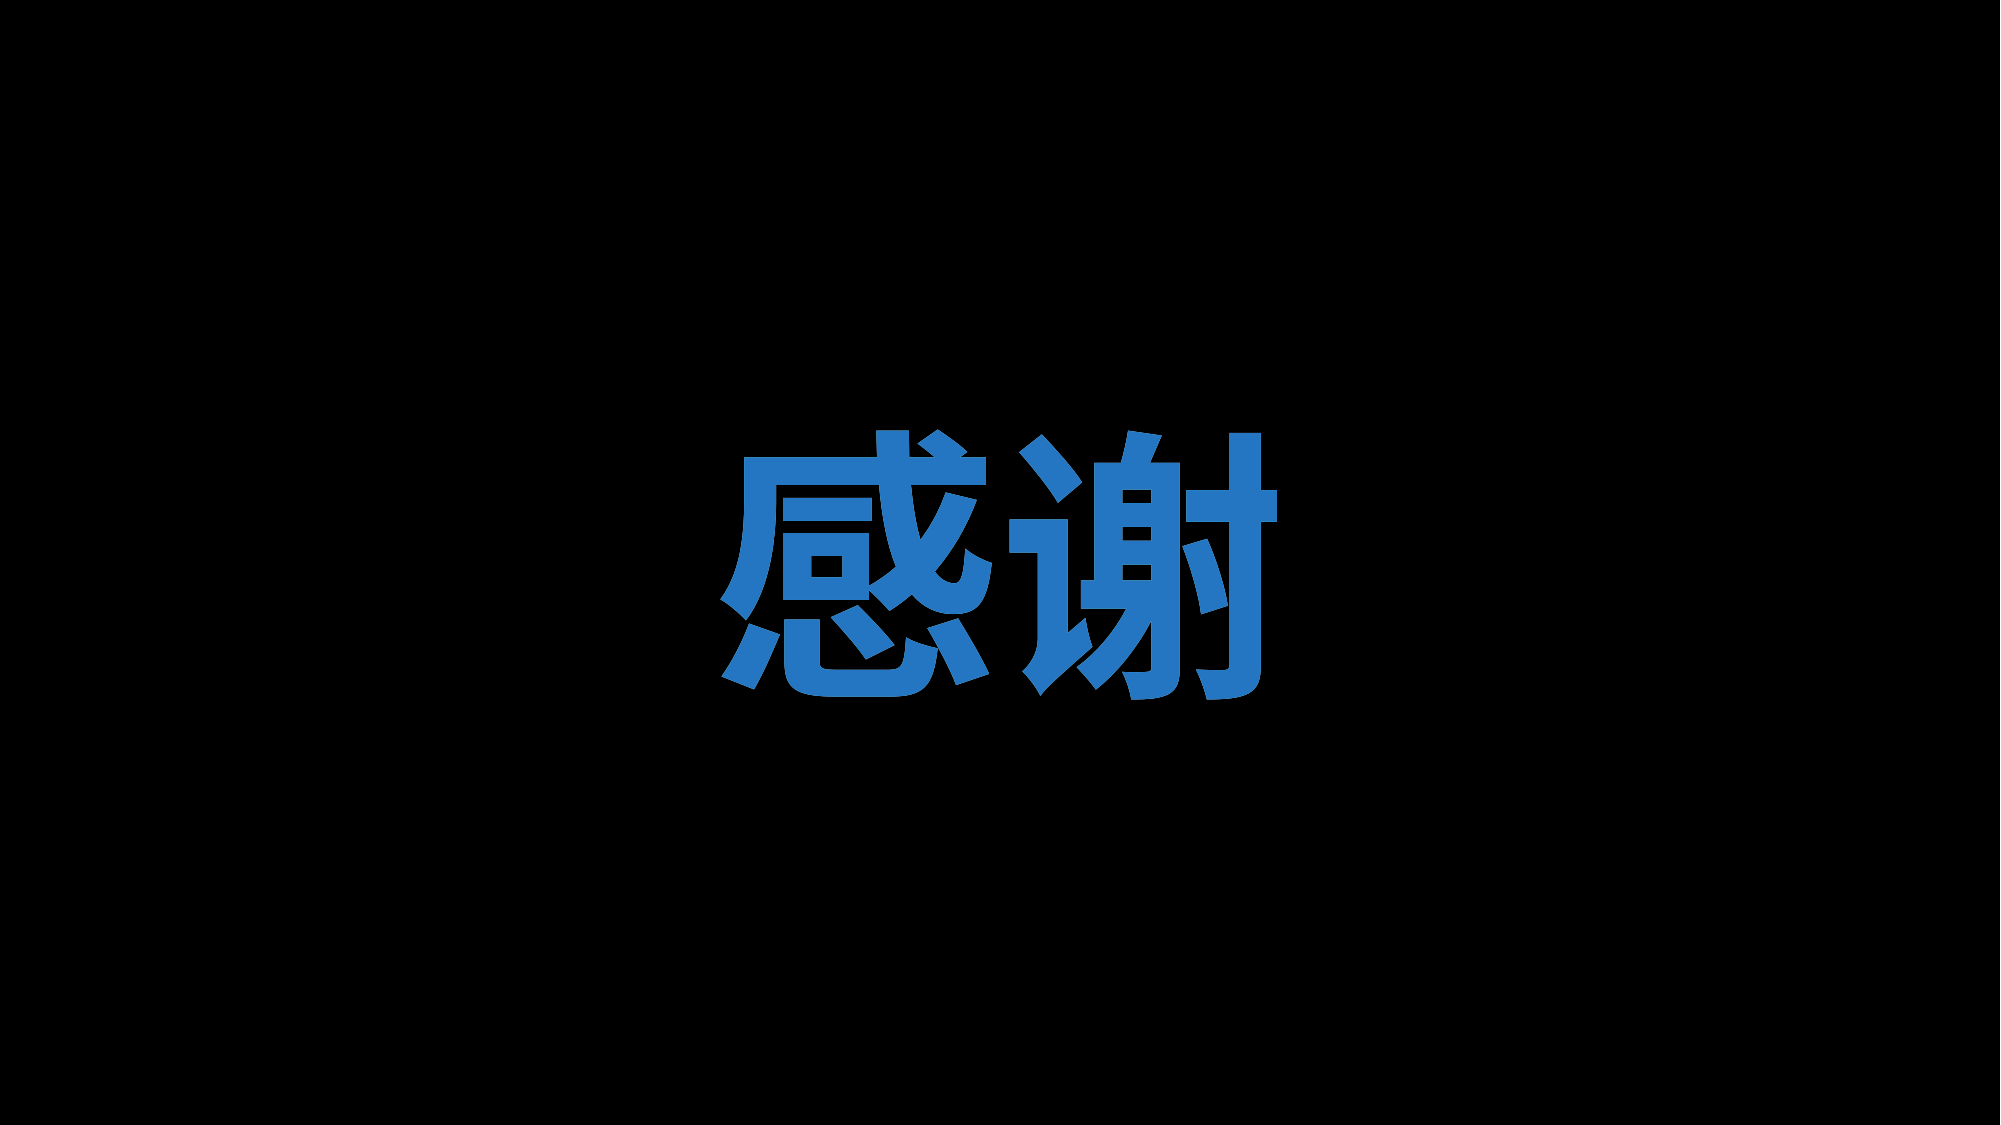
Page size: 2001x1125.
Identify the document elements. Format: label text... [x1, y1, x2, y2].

text_box 感谢 [541, 380, 1459, 741]
